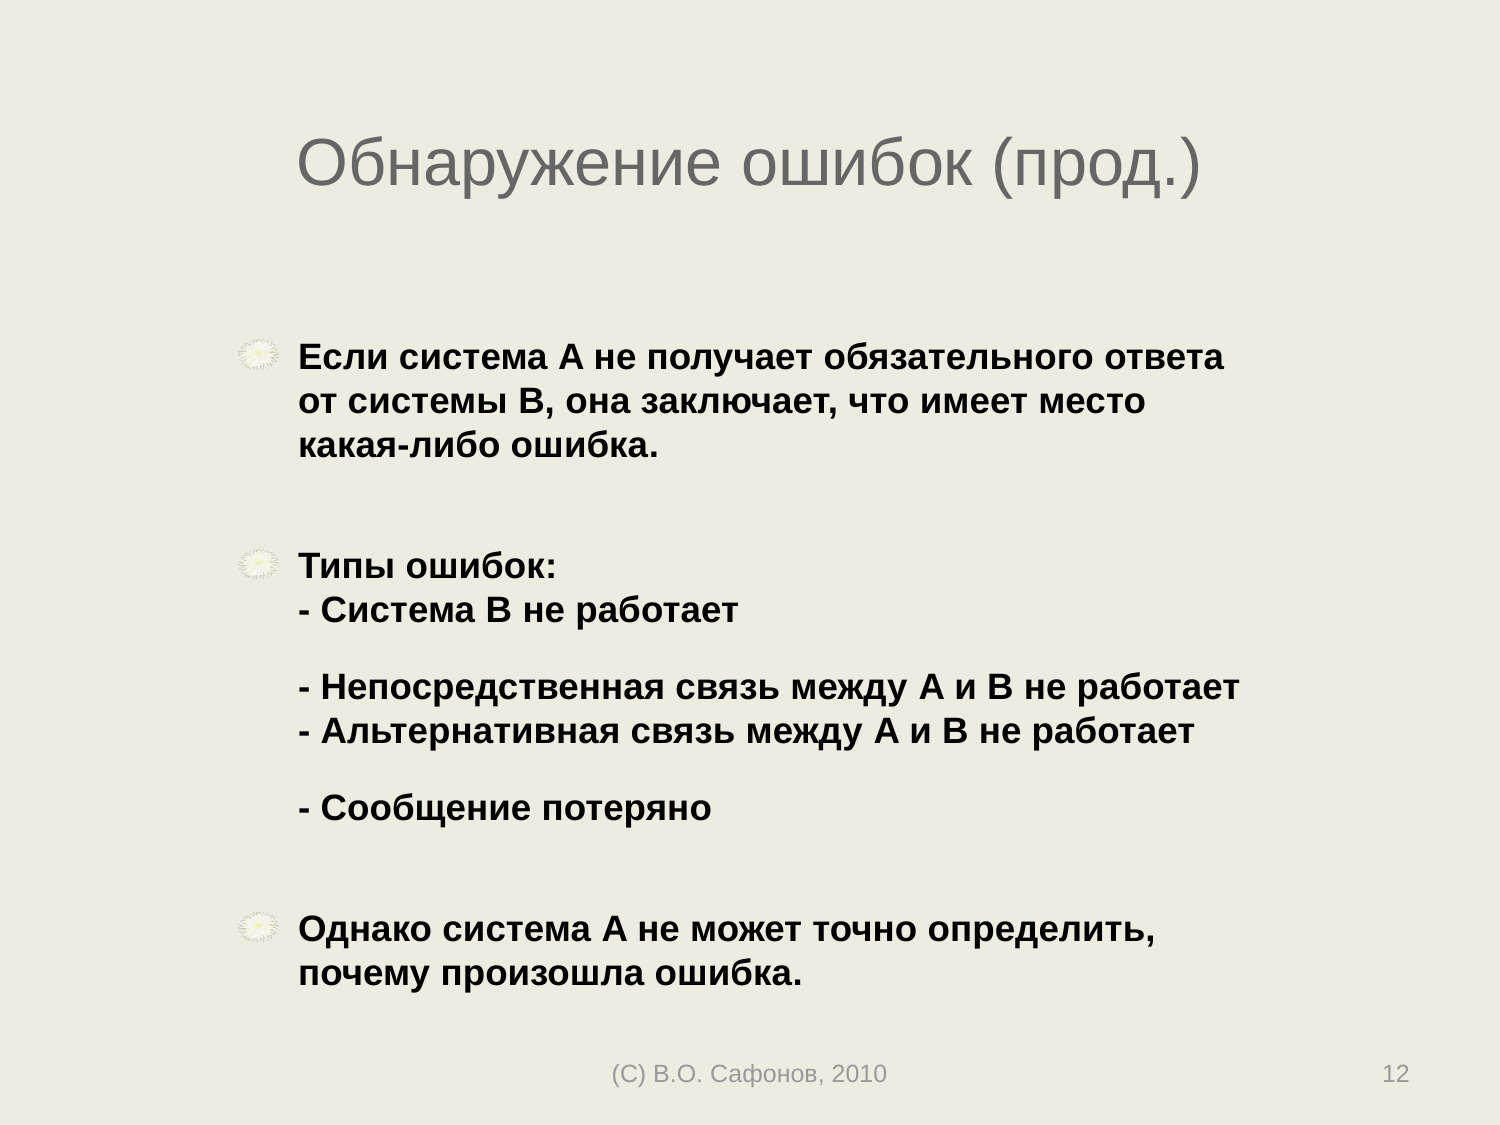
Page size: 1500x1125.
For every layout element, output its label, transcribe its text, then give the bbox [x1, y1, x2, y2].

footer (C) В.О. Сафонов, 2010 [512, 1042, 988, 1103]
list Если система A не получает обязательного ответа от системы B, она заключает, что имеет место какая-либо ошибка. Типы ошибок: - Система B не работает - Непосредственная связь между A и B не работает - Альтернативная связь между A и B не работает - Сообщение потеряно Однако система A не может точно определить, почему произошла ошибка. [223, 324, 1276, 1005]
picture [238, 339, 279, 370]
slide_number 12 [1074, 1042, 1425, 1103]
picture [238, 912, 279, 942]
title Обнаружение ошибок (прод.) [74, 49, 1426, 268]
picture [238, 549, 279, 579]
